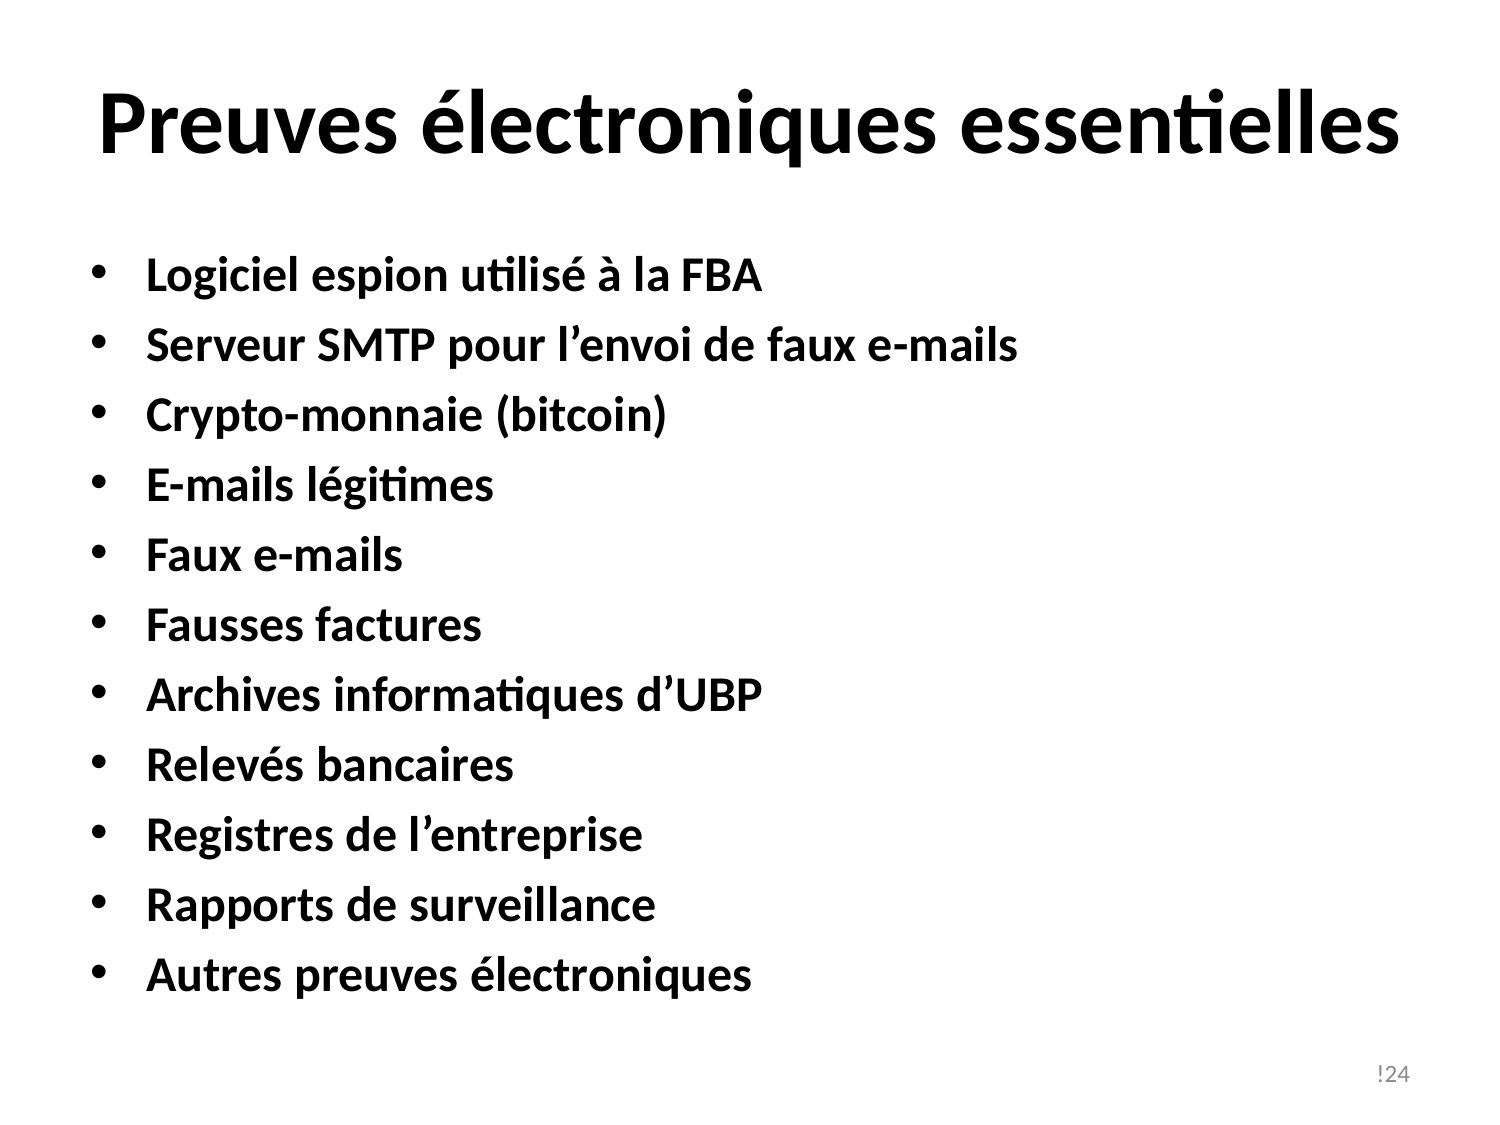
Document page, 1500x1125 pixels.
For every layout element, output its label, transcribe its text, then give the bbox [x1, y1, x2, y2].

title Preuves électroniques essentielles [74, 44, 1426, 189]
list Logiciel espion utilisé à la FBA Serveur SMTP pour l’envoi de faux e-mails Crypto-monnaie (bitcoin) E-mails légitimes Faux e-mails Fausses factures Archives informatiques d’UBP Relevés bancaires Registres de l’entreprise Rapports de surveillance Autres preuves électroniques [74, 233, 1426, 977]
slide_number !24 [1074, 1042, 1425, 1103]
